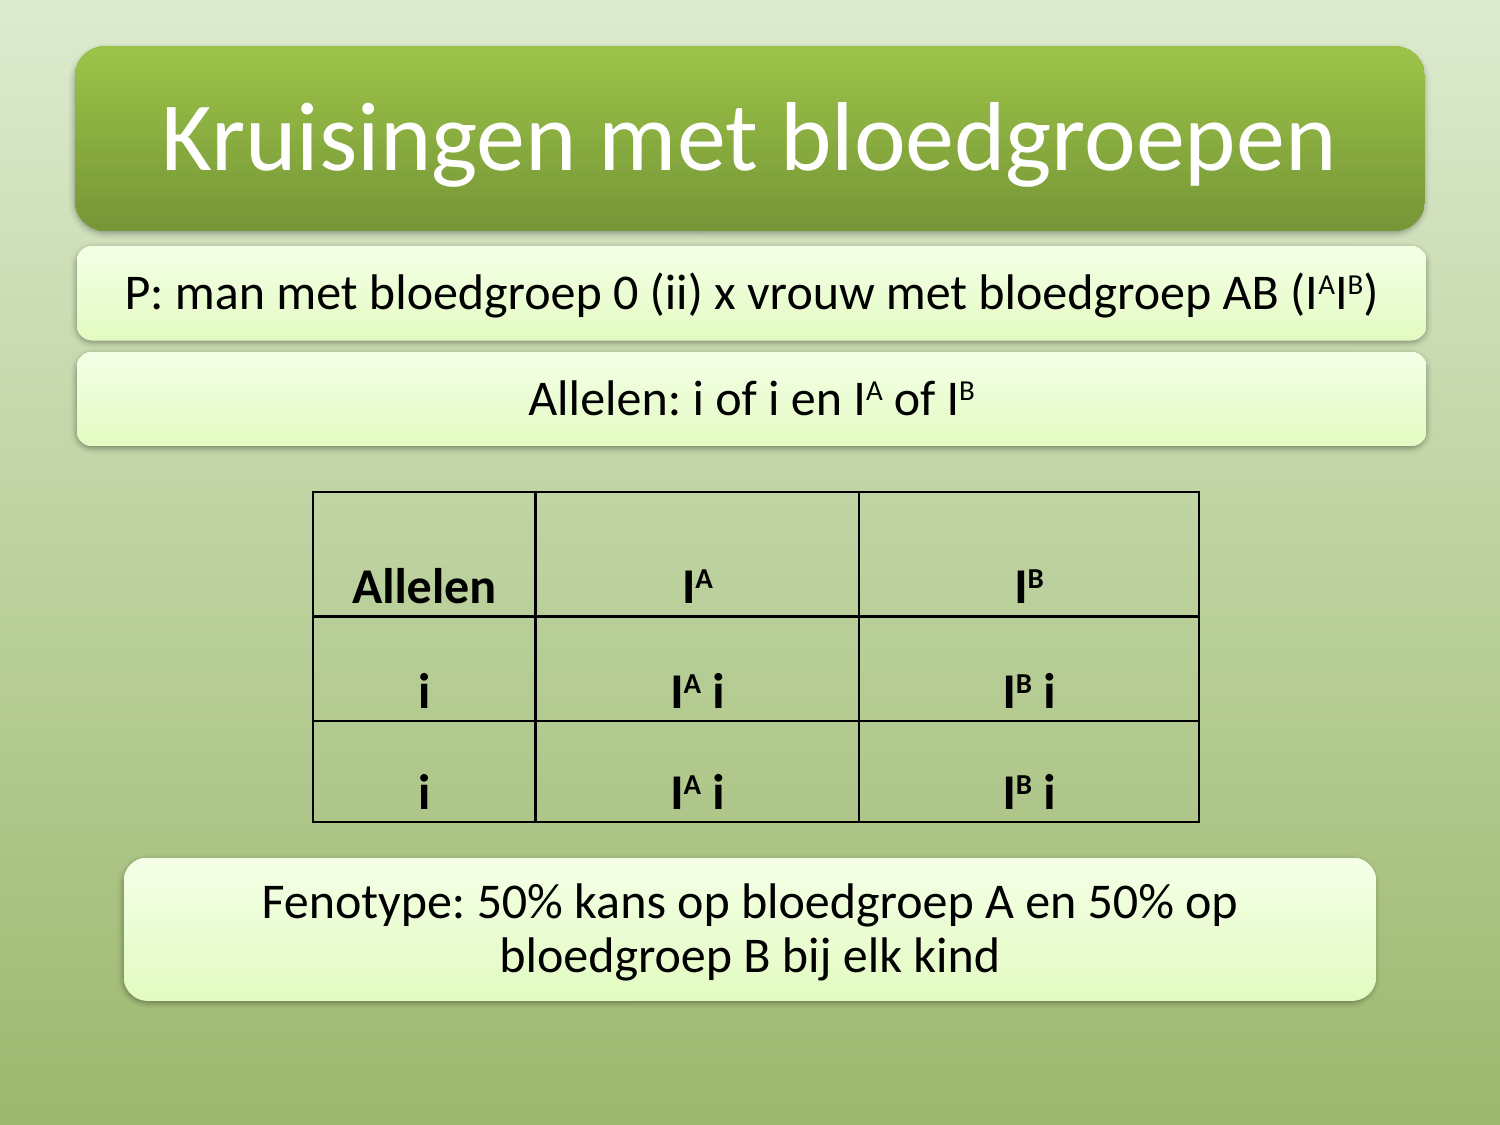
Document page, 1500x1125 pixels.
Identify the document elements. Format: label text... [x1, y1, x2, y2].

table_cell IA i [537, 618, 858, 720]
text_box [123, 857, 1377, 1002]
table_cell IA i [537, 722, 858, 821]
table_cell IB i [860, 618, 1198, 720]
table_header IA [537, 504, 858, 615]
table_cell i [314, 618, 534, 720]
table_cell IB i [860, 722, 1198, 821]
table_cell i [314, 722, 534, 821]
table_header IB [860, 504, 1198, 615]
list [76, 195, 1427, 497]
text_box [74, 44, 1426, 196]
table_header Allelen [314, 504, 534, 615]
